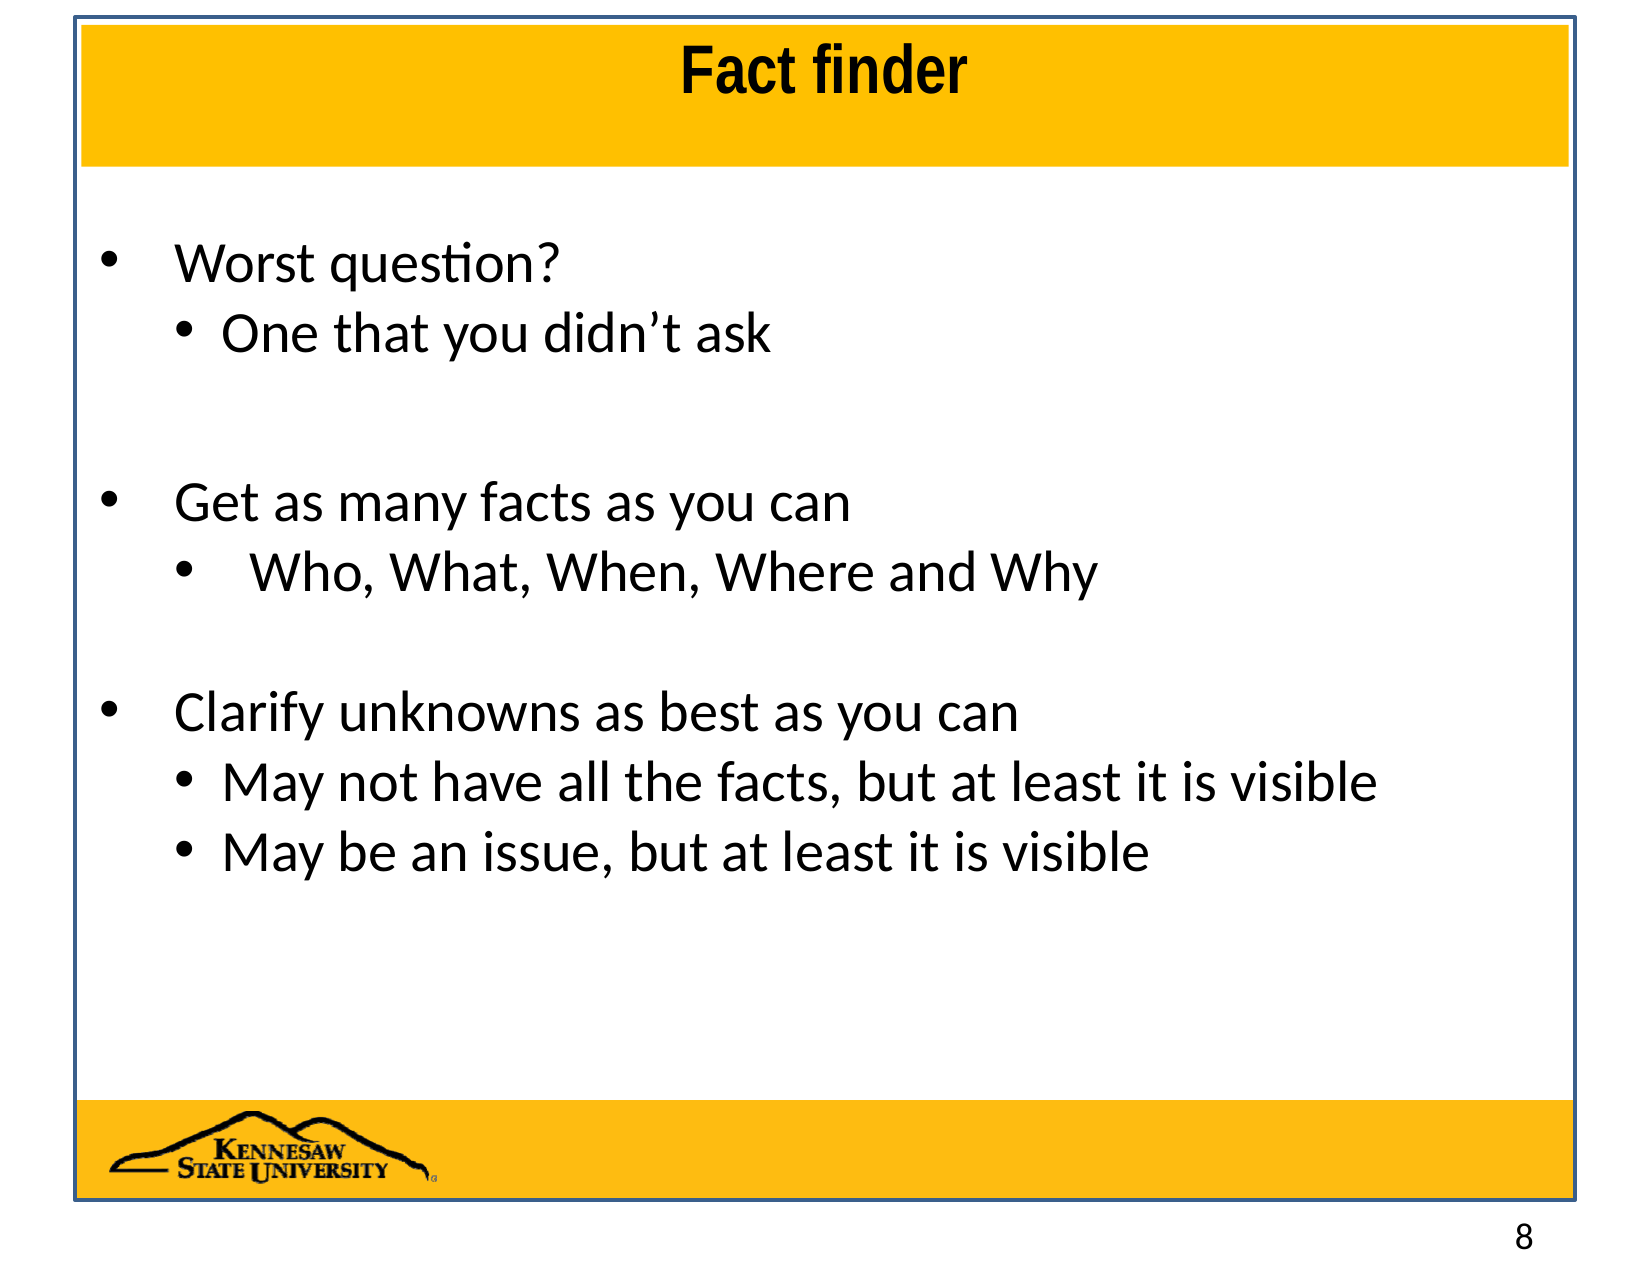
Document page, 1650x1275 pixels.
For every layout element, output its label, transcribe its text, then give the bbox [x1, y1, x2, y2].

picture [108, 1111, 437, 1184]
title Fact finder [81, 24, 1569, 167]
list Worst question? One that you didn’t ask Get as many facts as you can Who, What, When, Where and Why Clarify unknowns as best as you can May not have all the facts, but at least it is visible May be an issue, but at least it is visible [99, 223, 1550, 860]
